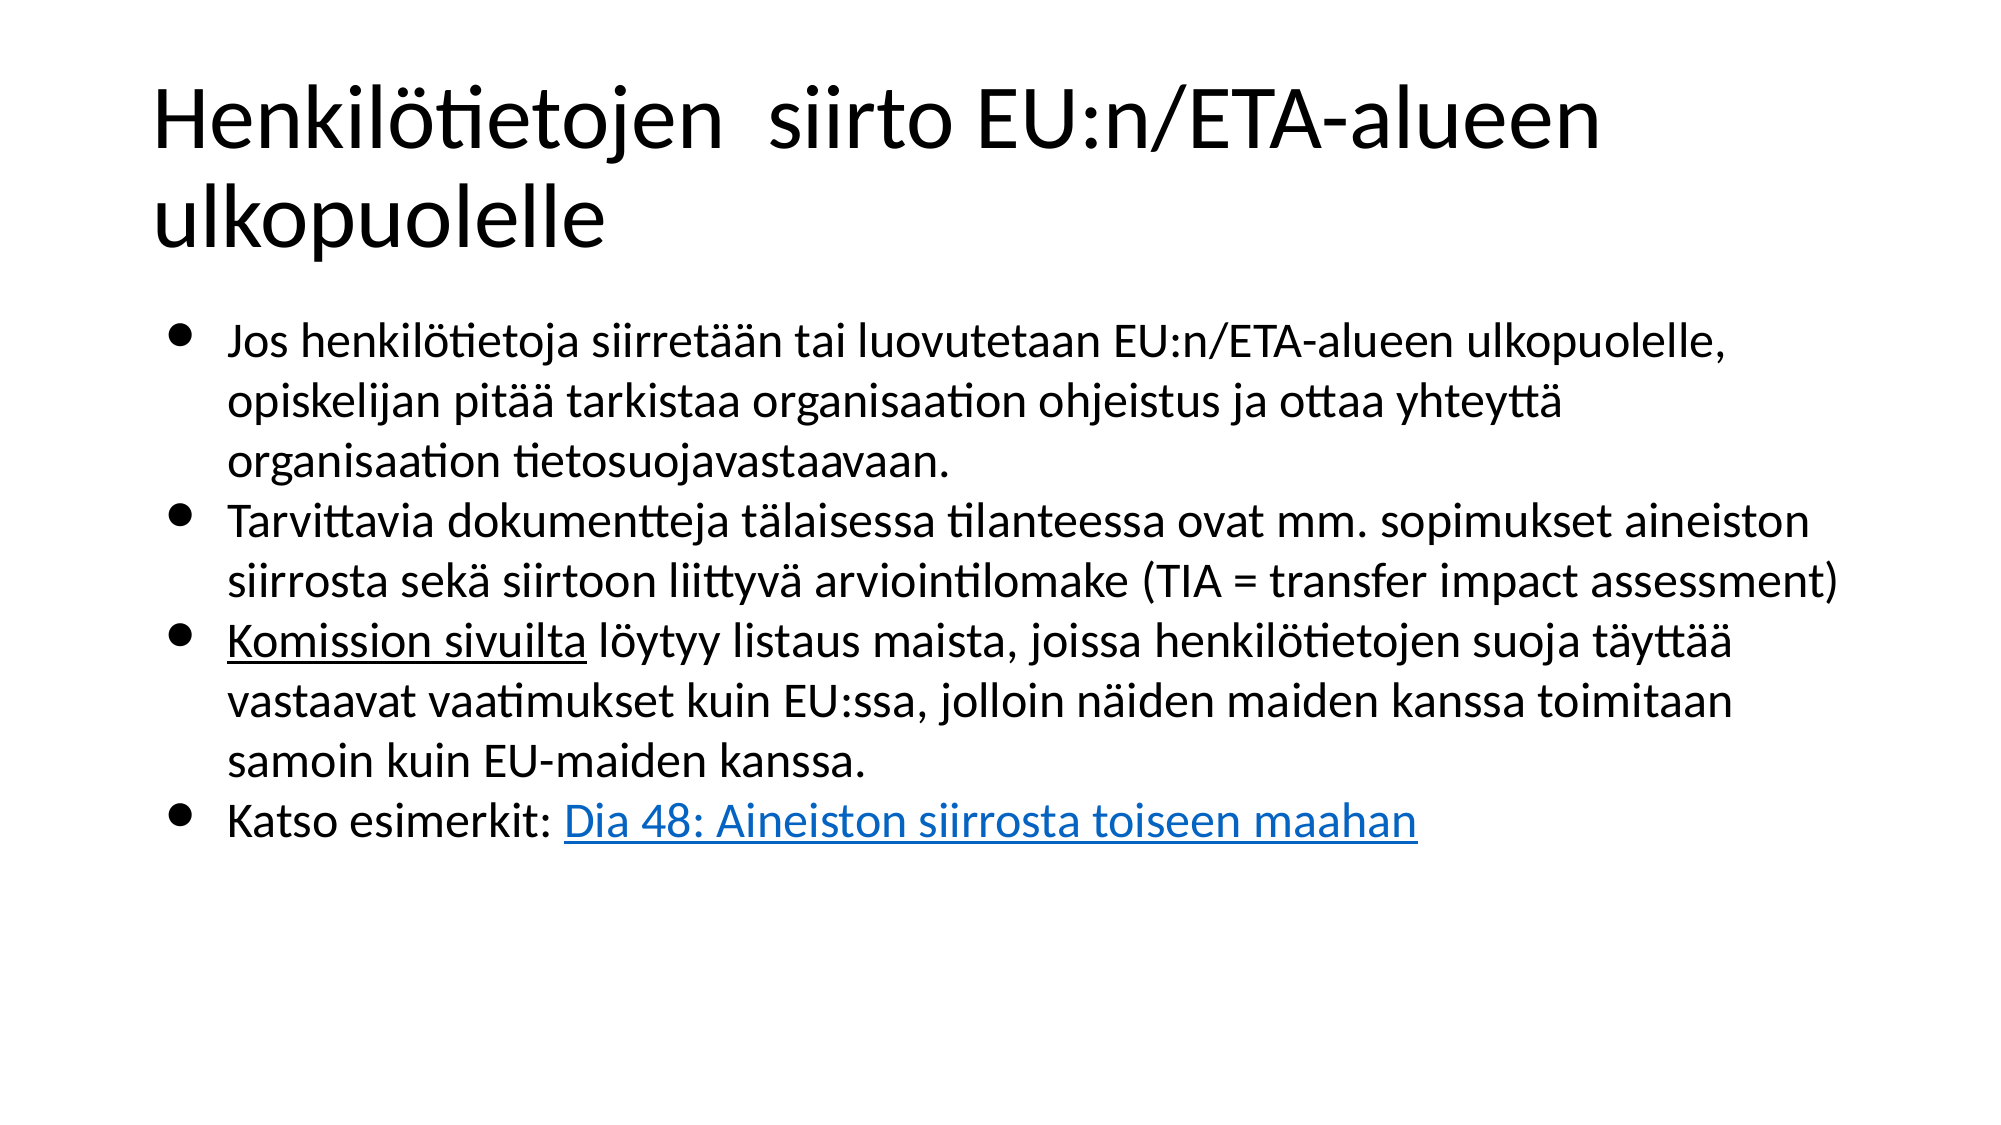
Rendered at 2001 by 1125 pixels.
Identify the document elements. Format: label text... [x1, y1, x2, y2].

list Jos henkilötietoja siirretään tai luovutetaan EU:n/ETA-alueen ulkopuolelle, opiskelijan pitää tarkistaa organisaation ohjeistus ja ottaa yhteyttä organisaation tietosuojavastaavaan. Tarvittavia dokumentteja tälaisessa tilanteessa ovat mm. sopimukset aineiston siirrosta sekä siirtoon liittyvä arviointilomake (TIA = transfer impact assessment) Komission sivuilta löytyy listaus maista, joissa henkilötietojen suoja täyttää vastaavat vaatimukset kuin EU:ssa, jolloin näiden maiden kanssa toimitaan samoin kuin EU-maiden kanssa. Katso esimerkit: Dia 48: Aineiston siirrosta toiseen maahan [137, 299, 1863, 1014]
title Henkilötietojen siirto EU:n/ETA-alueen ulkopuolelle [137, 59, 1967, 278]
